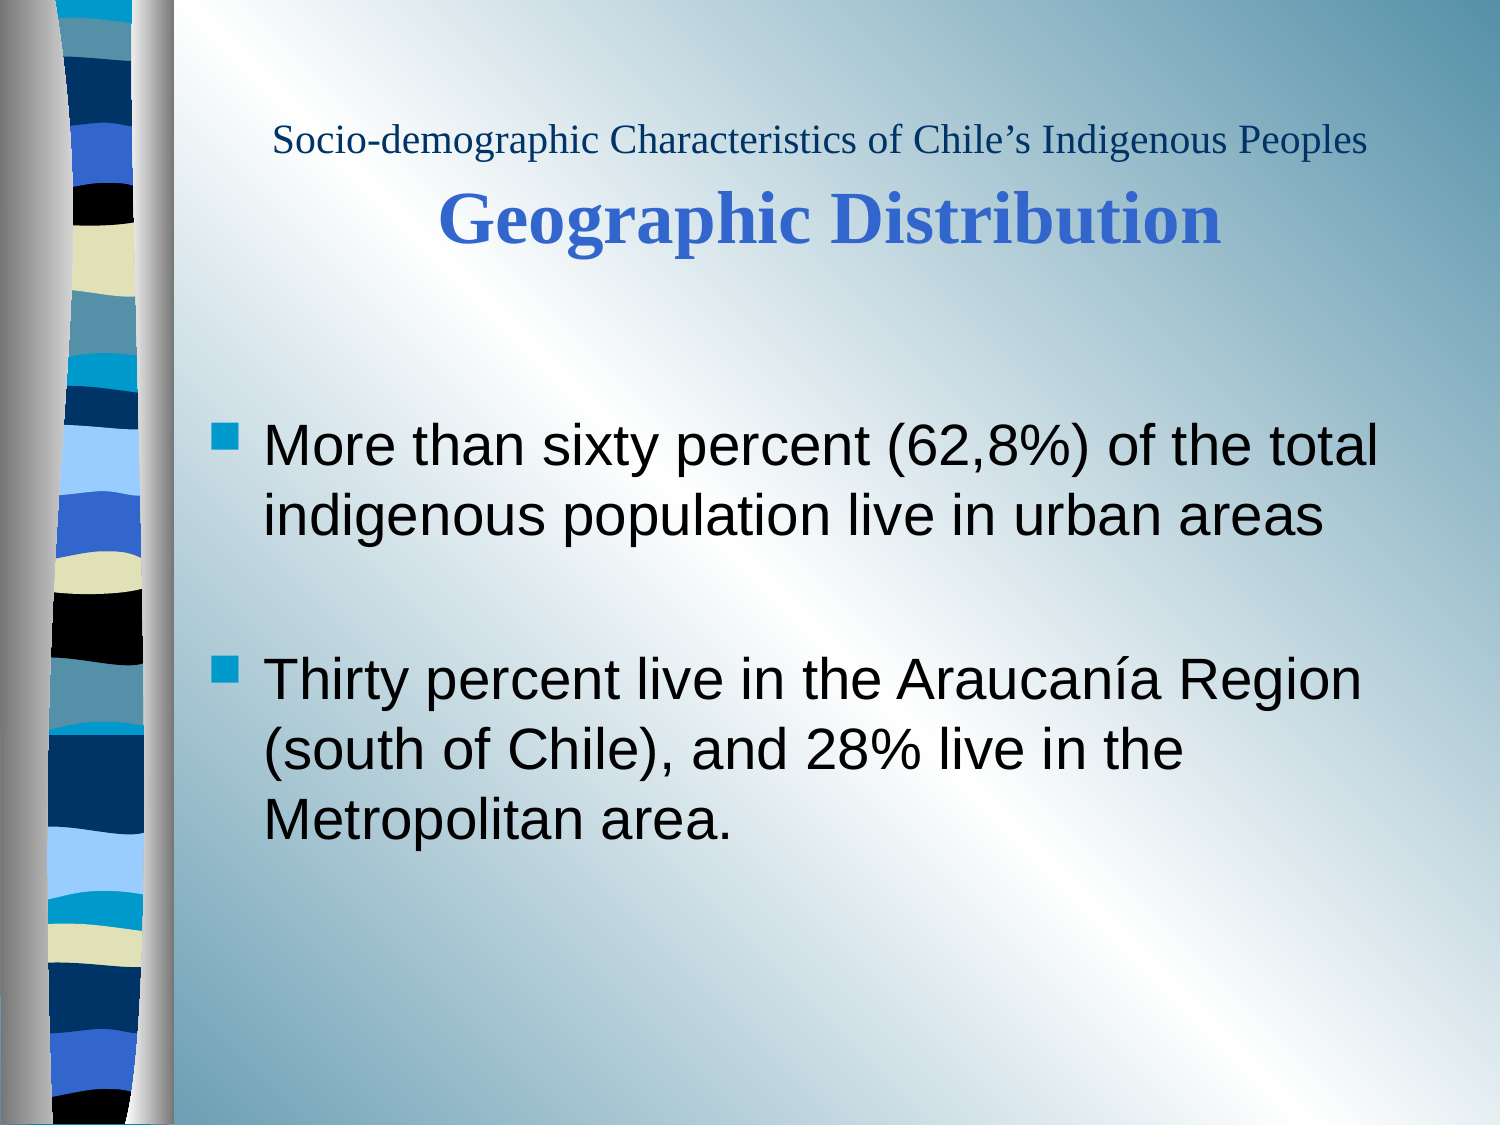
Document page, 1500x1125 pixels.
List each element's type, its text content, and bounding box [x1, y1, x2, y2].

title Socio-demographic Characteristics of Chile’s Indigenous Peoples Geographic Distribution [192, 74, 1468, 263]
list More than sixty percent (62,8%) of the total indigenous population live in urban areas Thirty percent live in the Araucanía Region (south of Chile), and 28% live in the Metropolitan area. [192, 399, 1468, 1001]
